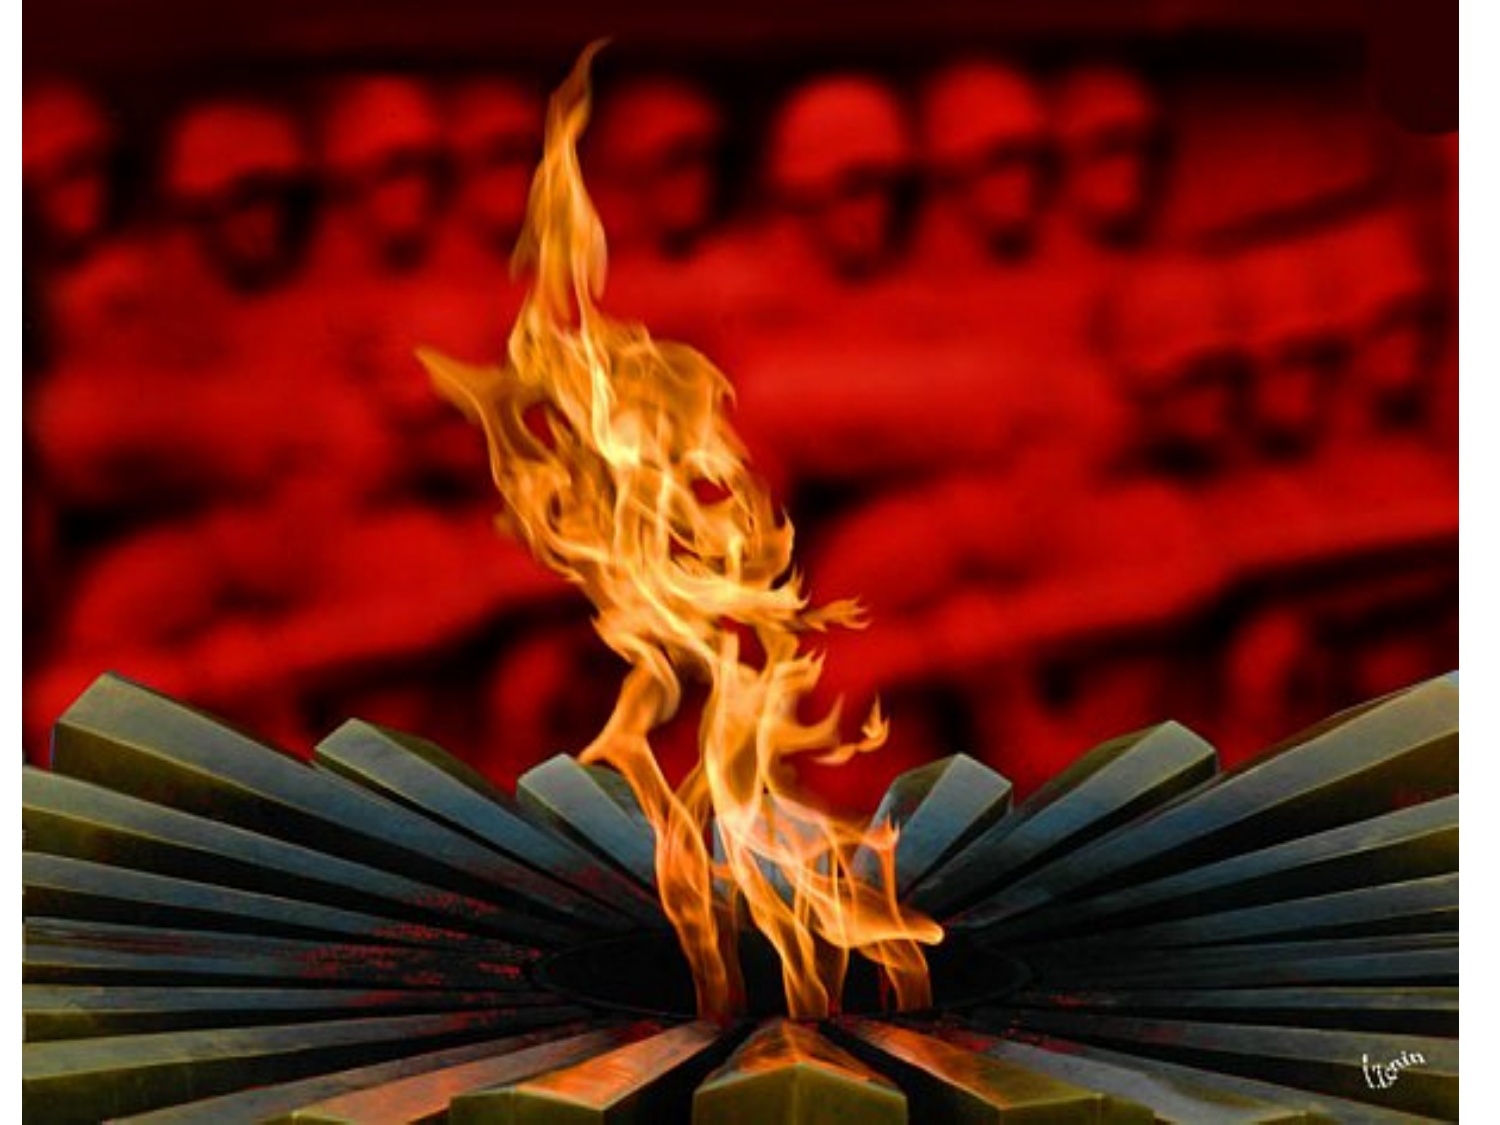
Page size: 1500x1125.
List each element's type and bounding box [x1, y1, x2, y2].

list [22, 0, 1460, 1125]
